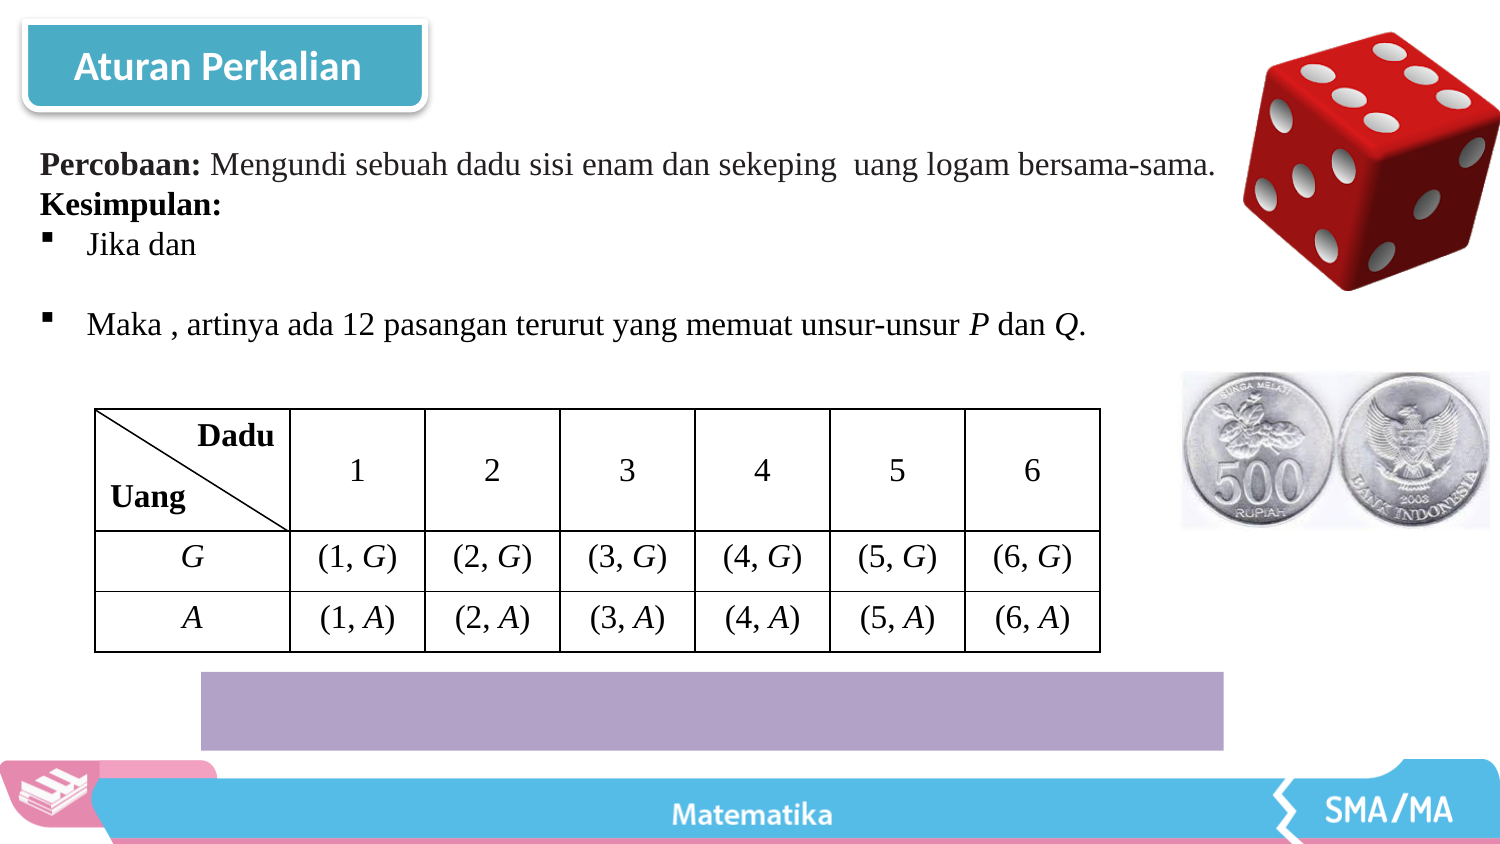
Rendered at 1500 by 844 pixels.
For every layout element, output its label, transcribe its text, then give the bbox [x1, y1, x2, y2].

table_cell (4, A) [696, 592, 829, 651]
table_header 2 [426, 410, 559, 530]
table_cell (4, G) [696, 532, 829, 591]
picture [1219, 0, 1500, 291]
table_cell (5, A) [831, 592, 964, 651]
picture [1177, 371, 1495, 531]
table_cell A [96, 592, 289, 651]
table_cell (2, G) [426, 532, 559, 591]
table_header 3 [561, 410, 694, 530]
table_cell (1, G) [291, 532, 424, 591]
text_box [24, 21, 426, 110]
table_cell (6, A) [966, 592, 1099, 651]
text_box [95, 409, 288, 531]
table_cell (3, A) [561, 592, 694, 651]
table_cell (1, A) [291, 592, 424, 651]
table_header 5 [831, 410, 964, 530]
table_cell (2, A) [426, 592, 559, 651]
table_cell G [96, 536, 289, 591]
table_cell (6, G) [966, 532, 1099, 591]
table_cell (5, G) [831, 532, 964, 591]
table_cell (3, G) [561, 532, 694, 591]
picture [0, 759, 1500, 844]
table_header 4 [696, 410, 829, 530]
table_header 1 [291, 410, 424, 530]
table_header 6 [966, 410, 1099, 530]
